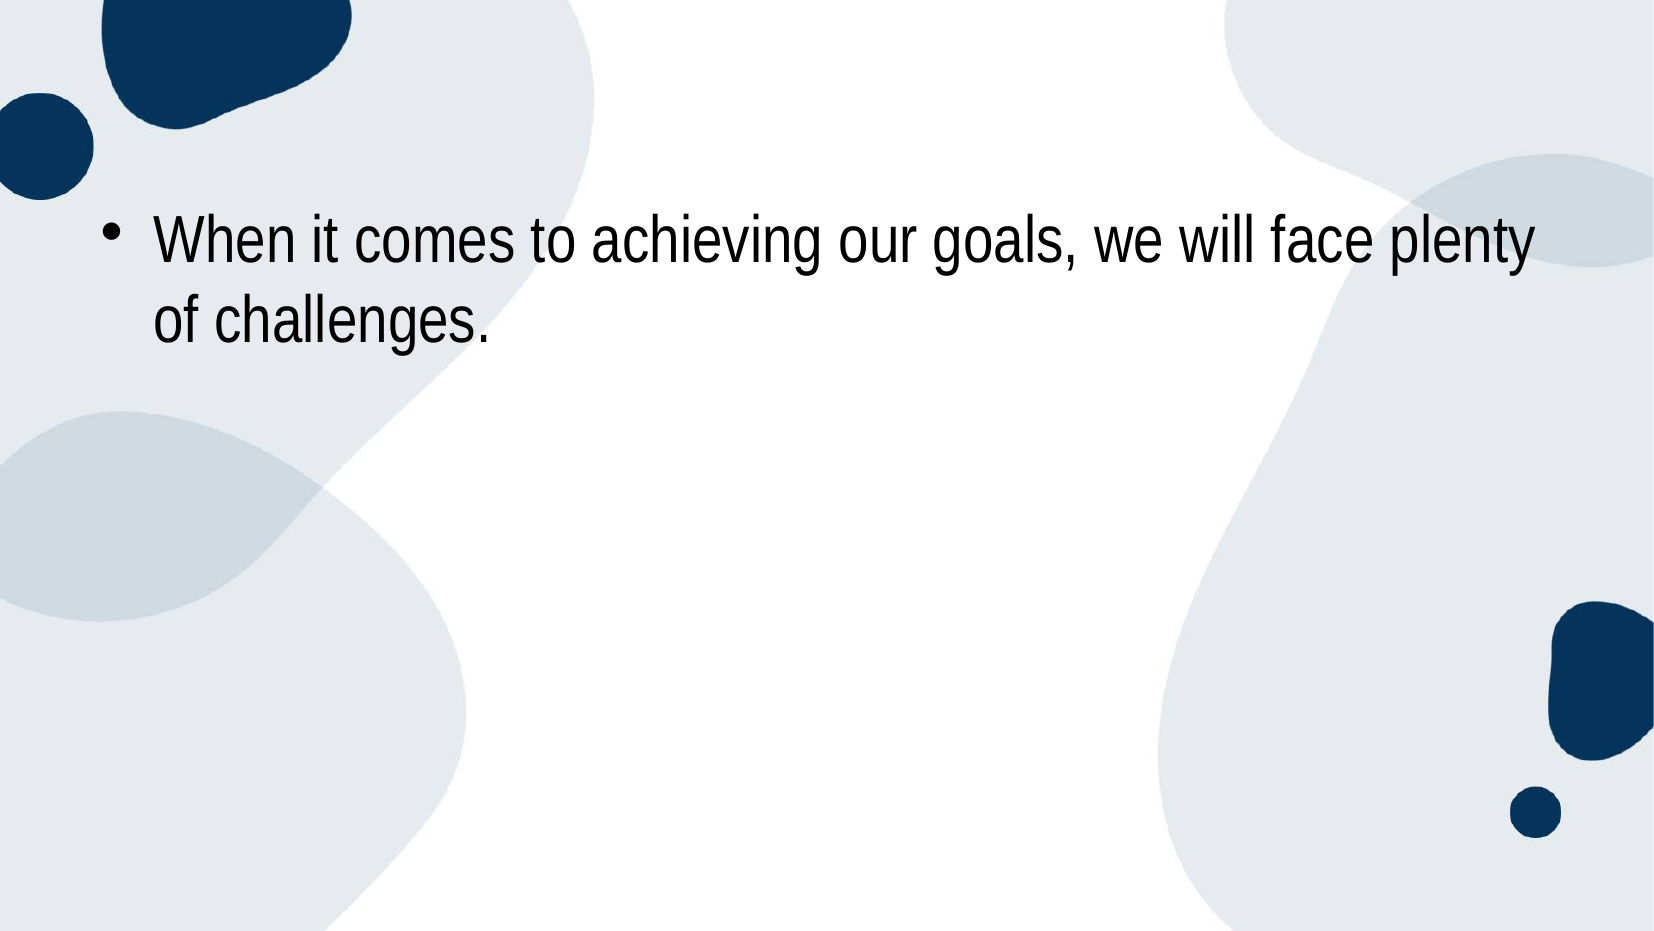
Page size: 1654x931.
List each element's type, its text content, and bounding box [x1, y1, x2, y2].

list When it comes to achieving our goals, we will face plenty of challenges. [82, 195, 1571, 735]
picture [0, 0, 1654, 931]
